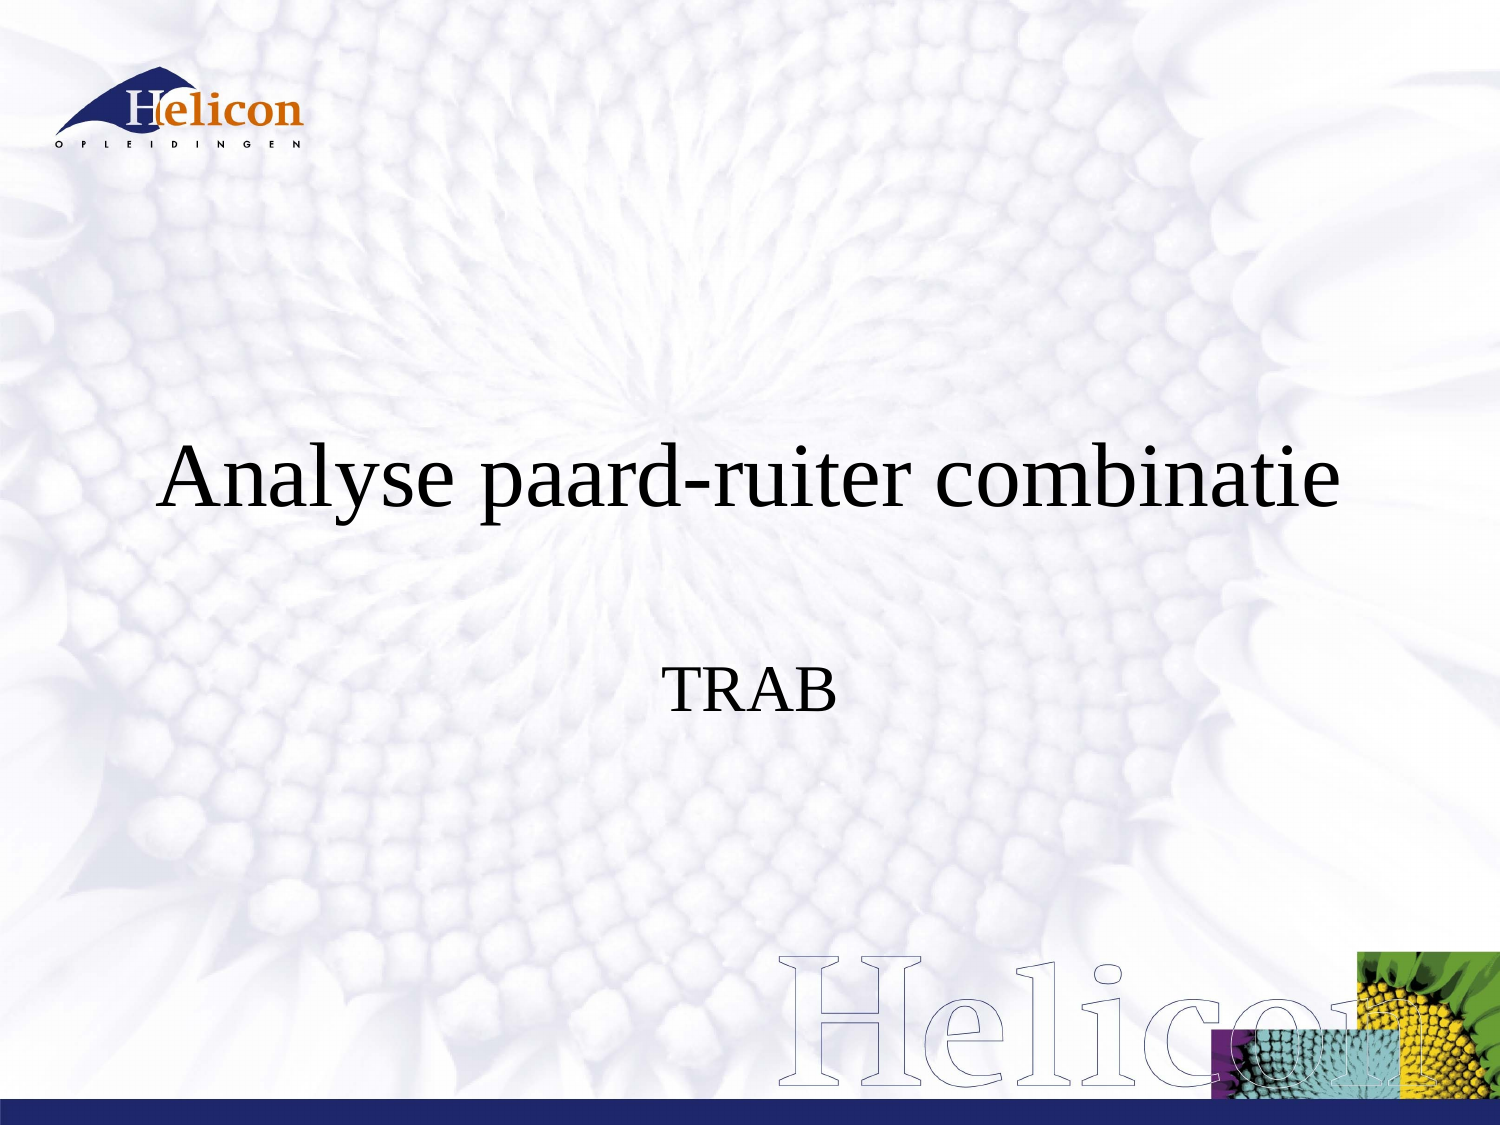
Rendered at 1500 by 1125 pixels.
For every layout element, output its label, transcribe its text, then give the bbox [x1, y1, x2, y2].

subtitle TRAB [225, 637, 1275, 925]
picture [0, 0, 1500, 1125]
title Analyse paard-ruiter combinatie [112, 349, 1388, 591]
